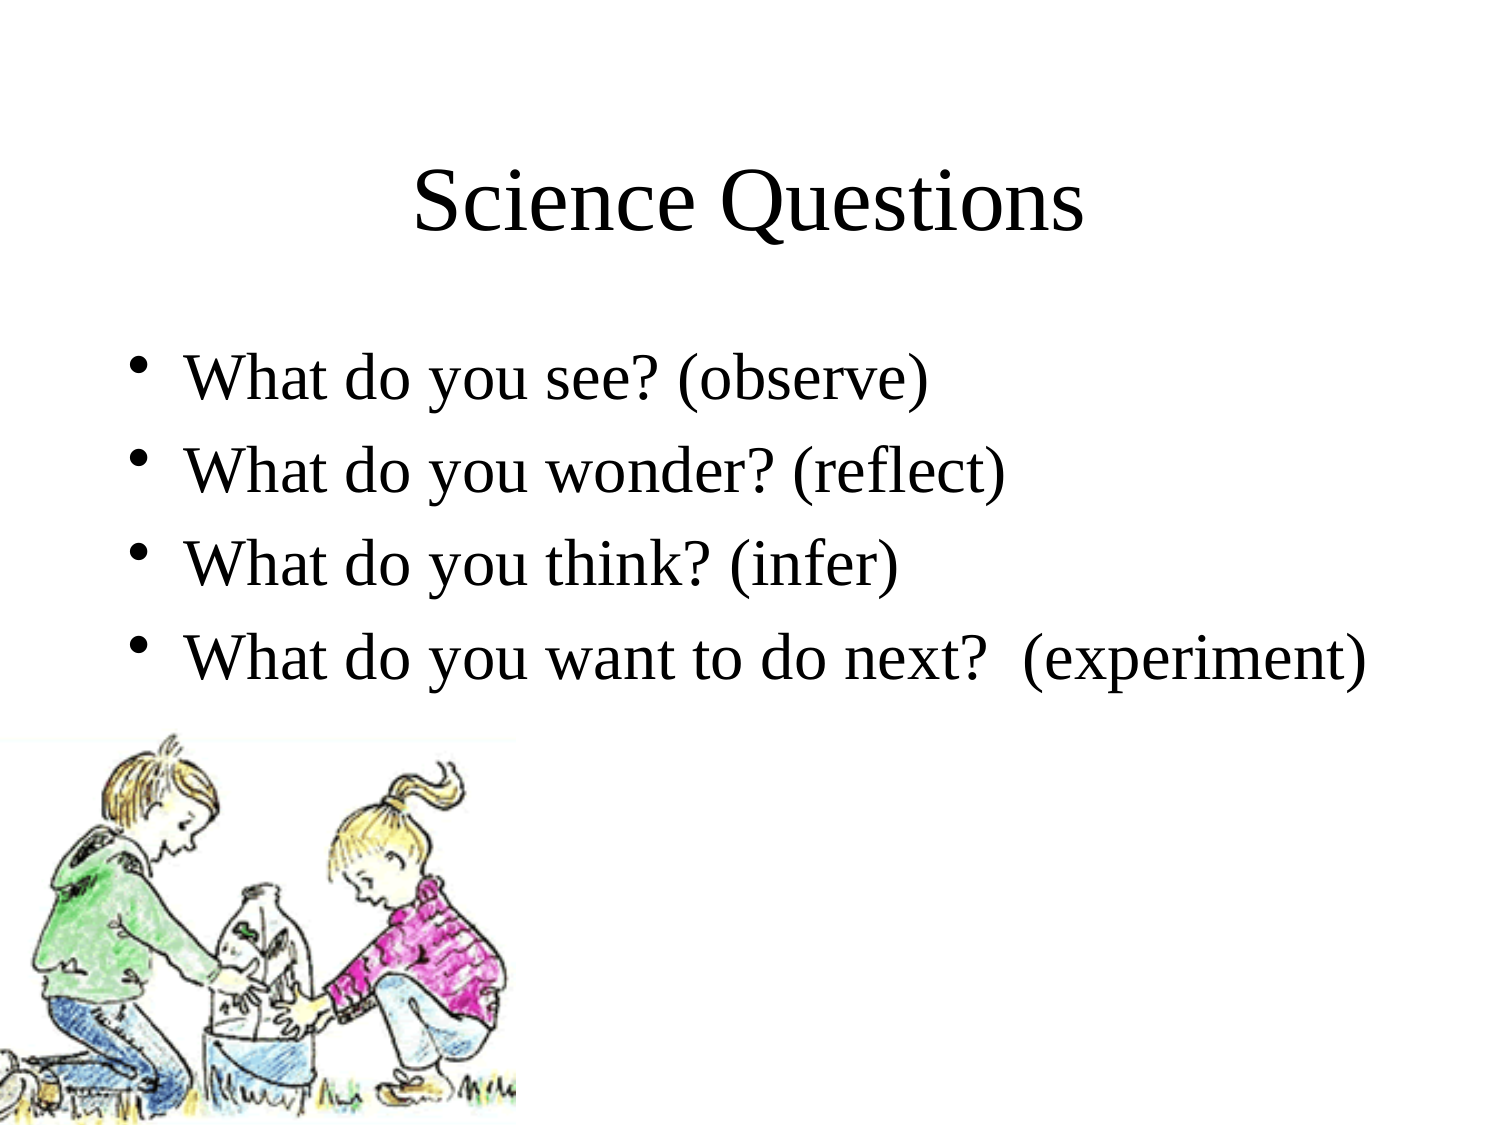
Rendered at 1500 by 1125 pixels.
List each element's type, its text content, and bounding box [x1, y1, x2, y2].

picture [0, 726, 516, 1125]
list What do you see? (observe) What do you wonder? (reflect) What do you think? (infer) What do you want to do next? (experiment) [112, 324, 1388, 1000]
title Science Questions [112, 99, 1388, 288]
